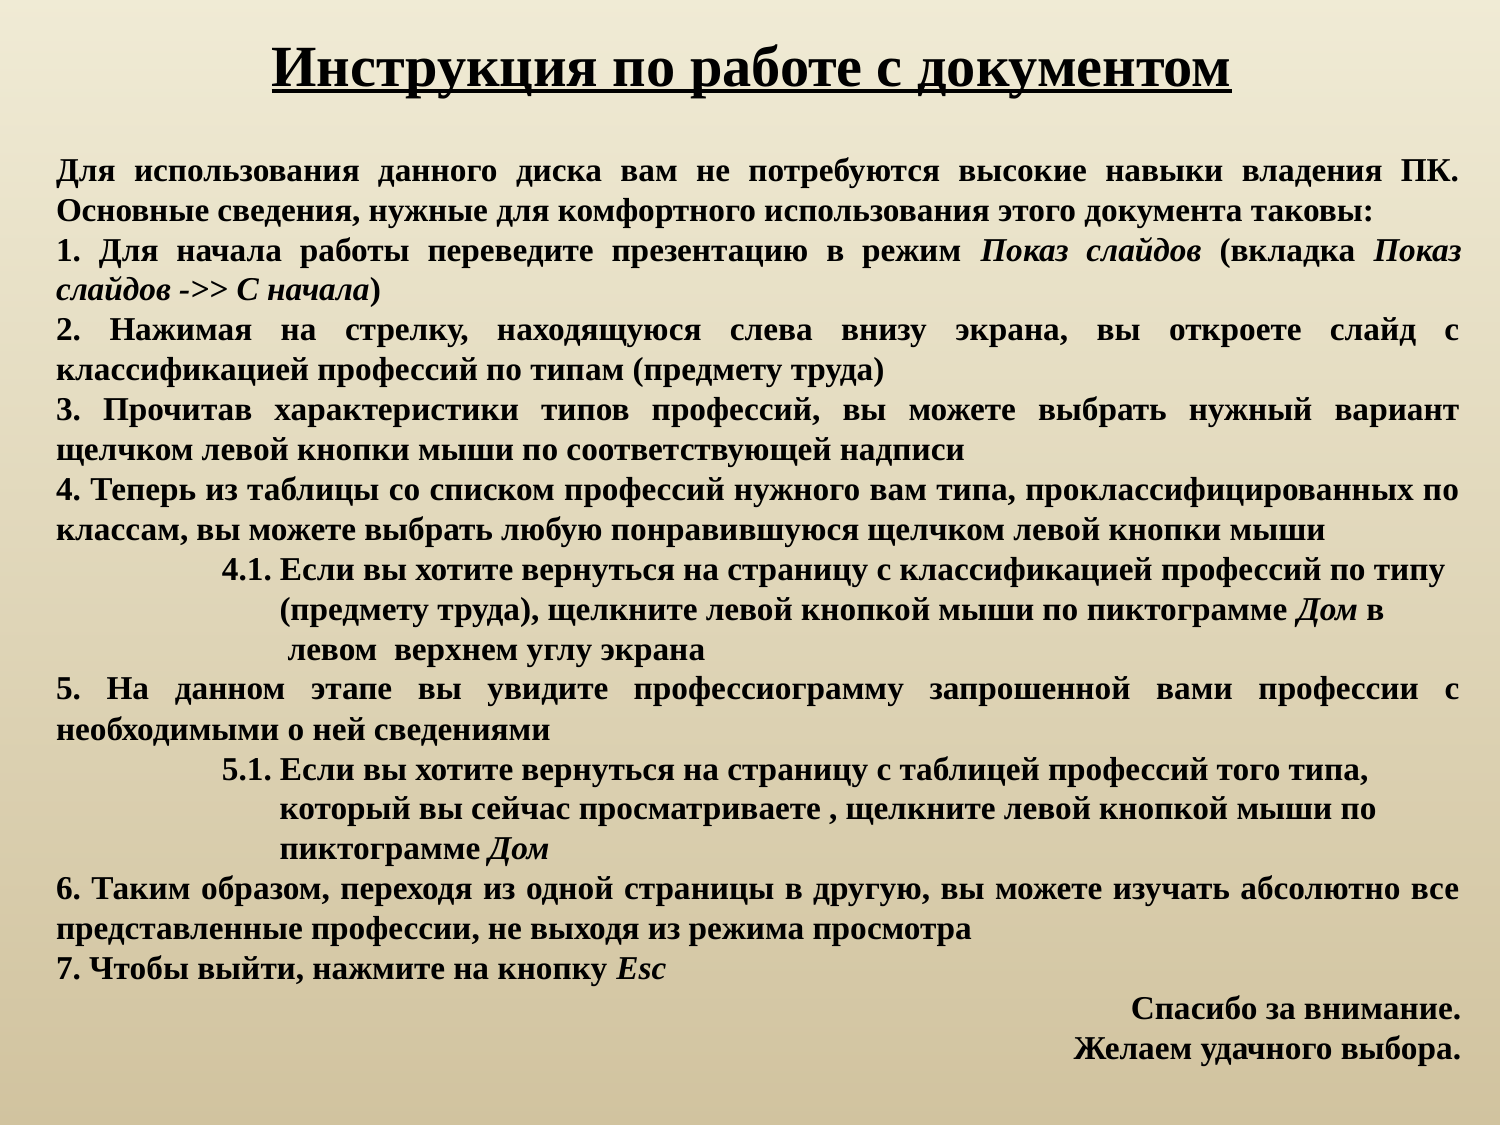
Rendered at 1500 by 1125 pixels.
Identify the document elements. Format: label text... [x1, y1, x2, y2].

text_box Для использования данного диска вам не потребуются высокие навыки владения ПК. Основные сведения, нужные для комфортного использования этого документа таковы: 1. Для начала работы переведите презентацию в режим Показ слайдов (вкладка Показ слайдов ->> С начала) 2. Нажимая на стрелку, находящуюся слева внизу экрана, вы откроете слайд с классификацией профессий по типам (предмету труда) 3. Прочитав характеристики типов профессий, вы можете выбрать нужный вариант щелчком левой кнопки мыши по соответствующей надписи 4. Теперь из таблицы со списком профессий нужного вам типа, проклассифицированных по классам, вы можете выбрать любую понравившуюся щелчком левой кнопки мыши 4.1. Если вы хотите вернуться на страницу с классификацией профессий по типу (предмету труда), щелкните левой кнопкой мыши по пиктограмме Дом в левом верхнем углу экрана 5. На данном этапе вы увидите профессиограмму запрошенной вами профессии с необходимыми о ней сведениями 5.1. Если вы хотите вернуться на страницу с таблицей профессий того типа, который вы сейчас просматриваете , щелкните левой кнопкой мыши по пиктограмме Дом 6. Таким образом, переходя из одной страницы в другую, вы можете изучать абсолютно все представленные профессии, не выходя из режима просмотра 7. Чтобы выйти, нажмите на кнопку Esc Спасибо за внимание. Желаем удачного выбора. [41, 140, 1477, 1114]
title Инструкция по работе с документом [76, 0, 1427, 126]
